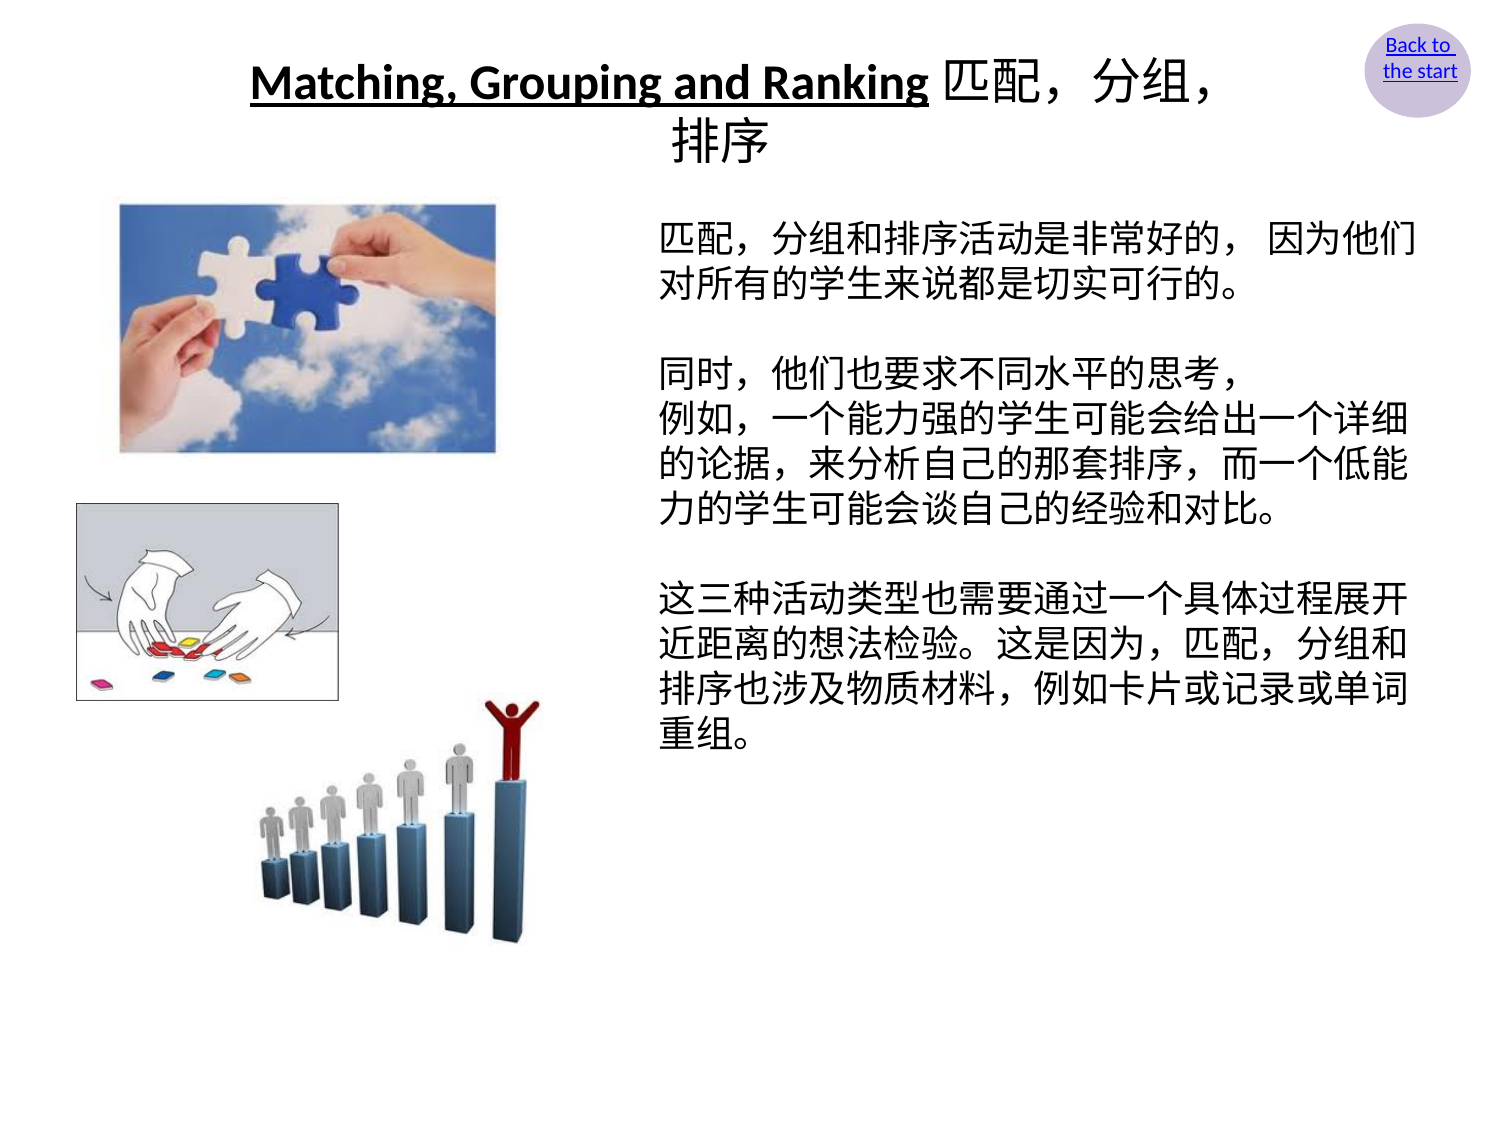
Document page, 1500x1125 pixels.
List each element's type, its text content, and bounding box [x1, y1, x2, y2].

picture [76, 503, 544, 951]
text_box Matching, Grouping and Ranking匹配，分组，排序 [218, 42, 1223, 238]
text_box 匹配，分组和排序活动是非常好的， 因为他们对所有的学生来说都是切实可行的。 同时，他们也要求不同水平的思考， 例如，一个能力强的学生可能会给出一个详细的论据，来分析自己的那套排序，而一个低能力的学生可能会谈自己的经验和对比。 这三种活动类型也需要通过一个具体过程展开近距离的想法检验。这是因为，匹配，分组和排序也涉及物质材料，例如卡片或记录或单词重组。 [643, 208, 1434, 763]
text_box Back to the start [1359, 23, 1483, 91]
picture [76, 195, 540, 463]
text_box [1367, 91, 1468, 120]
